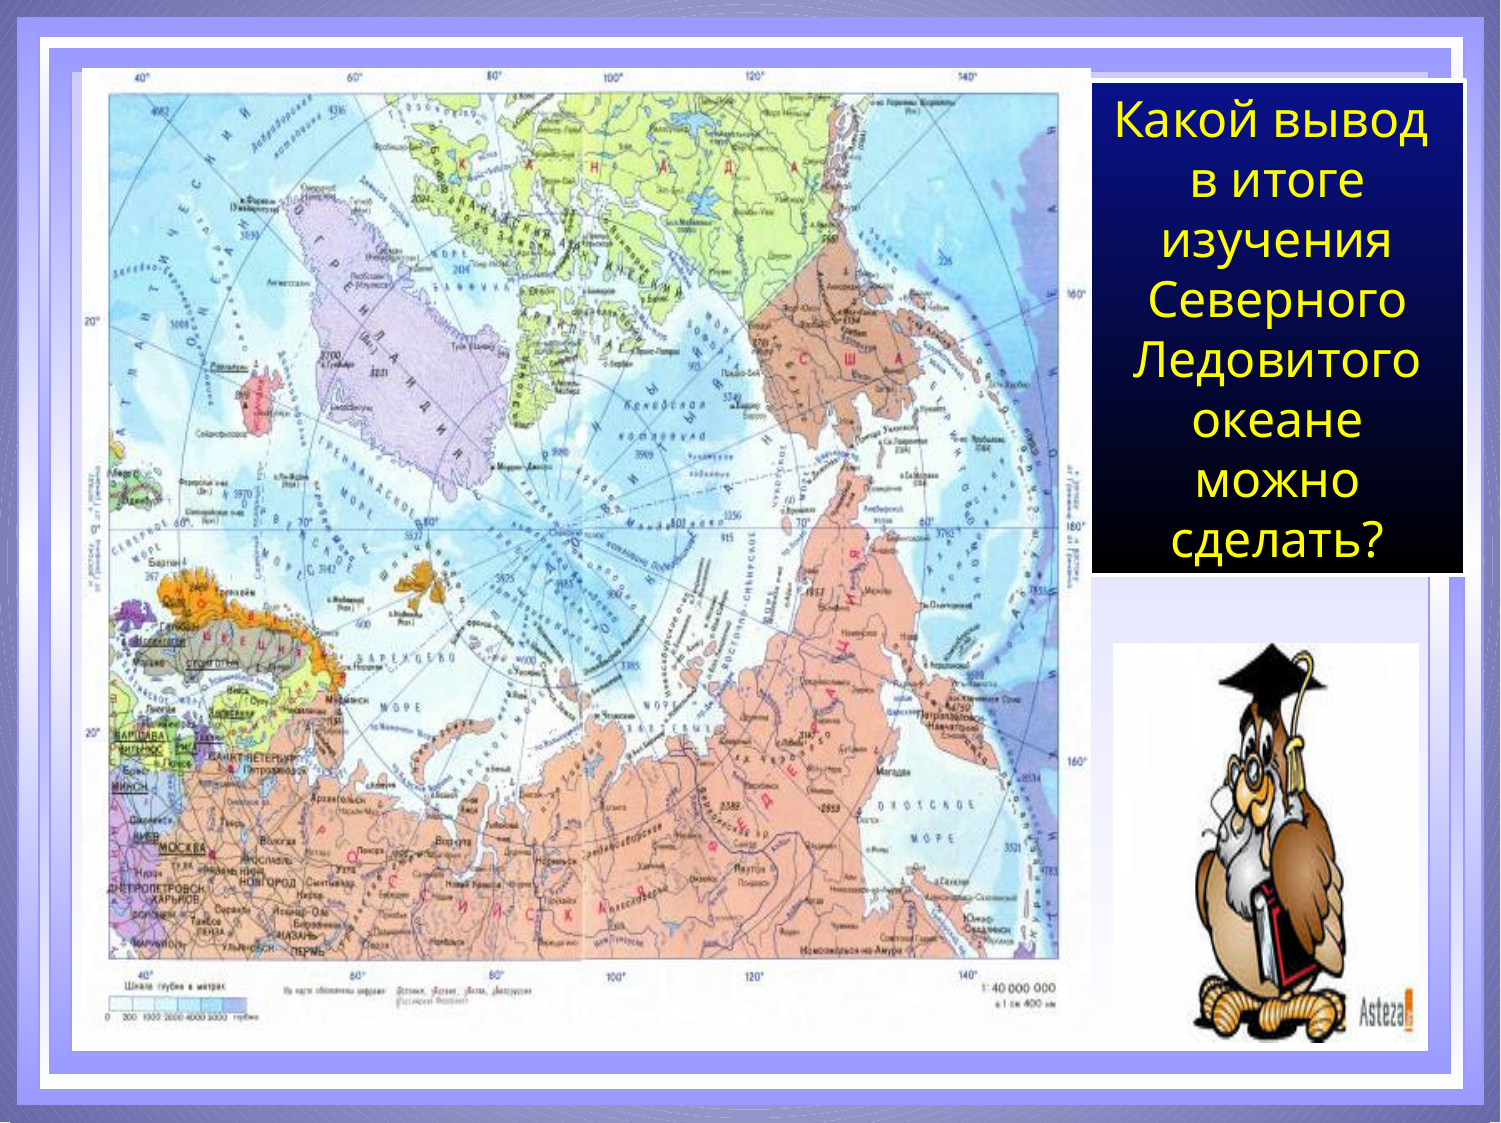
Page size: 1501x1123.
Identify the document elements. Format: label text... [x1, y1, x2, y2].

picture [1113, 643, 1419, 1043]
picture [81, 68, 1091, 1030]
text_box Какой вывод в итоге изучения Северного Ледовитого океане можно сделать? [1094, 80, 1465, 576]
